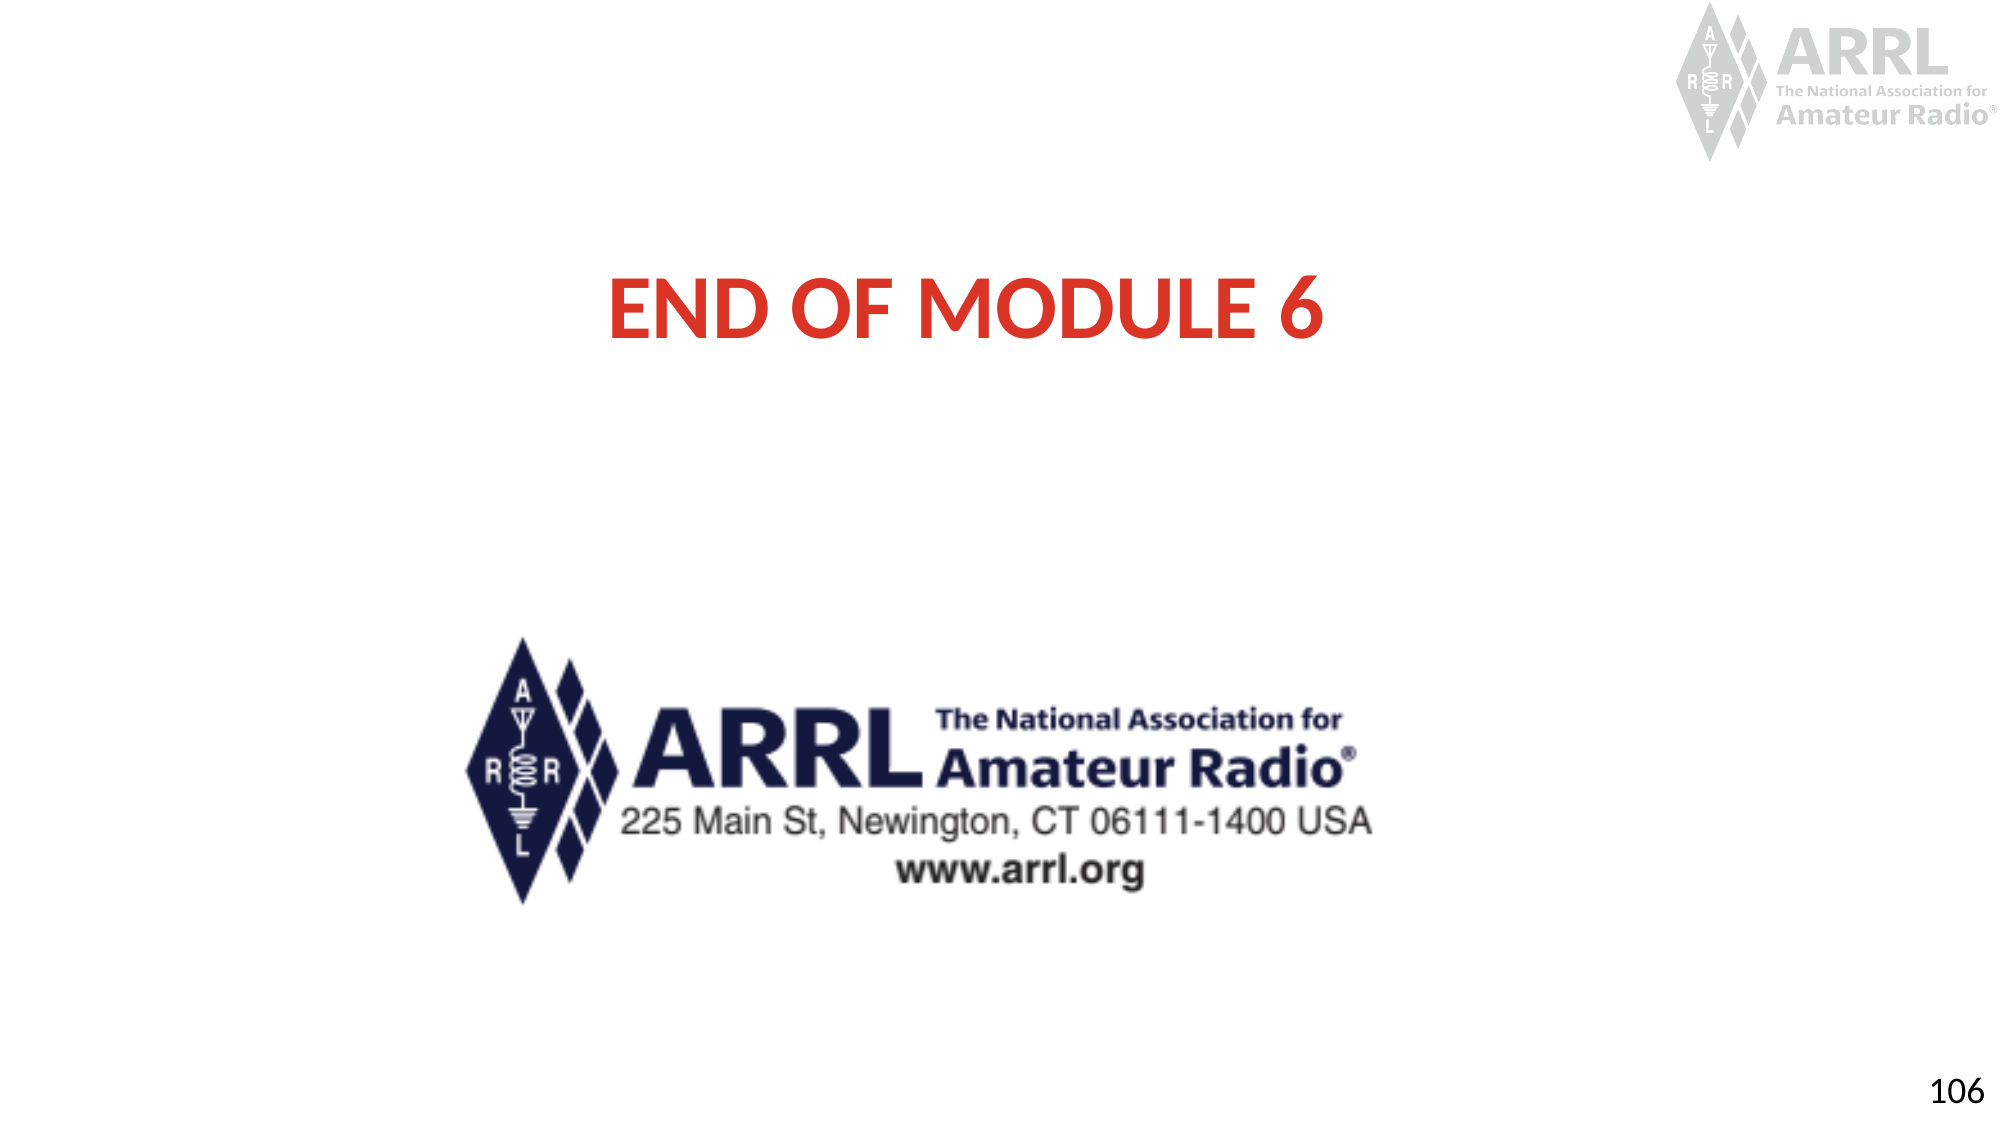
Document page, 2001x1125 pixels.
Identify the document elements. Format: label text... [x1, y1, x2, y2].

picture [453, 623, 1401, 925]
picture [1674, 0, 2000, 164]
title END OF MODULE 6 [104, 200, 1830, 419]
